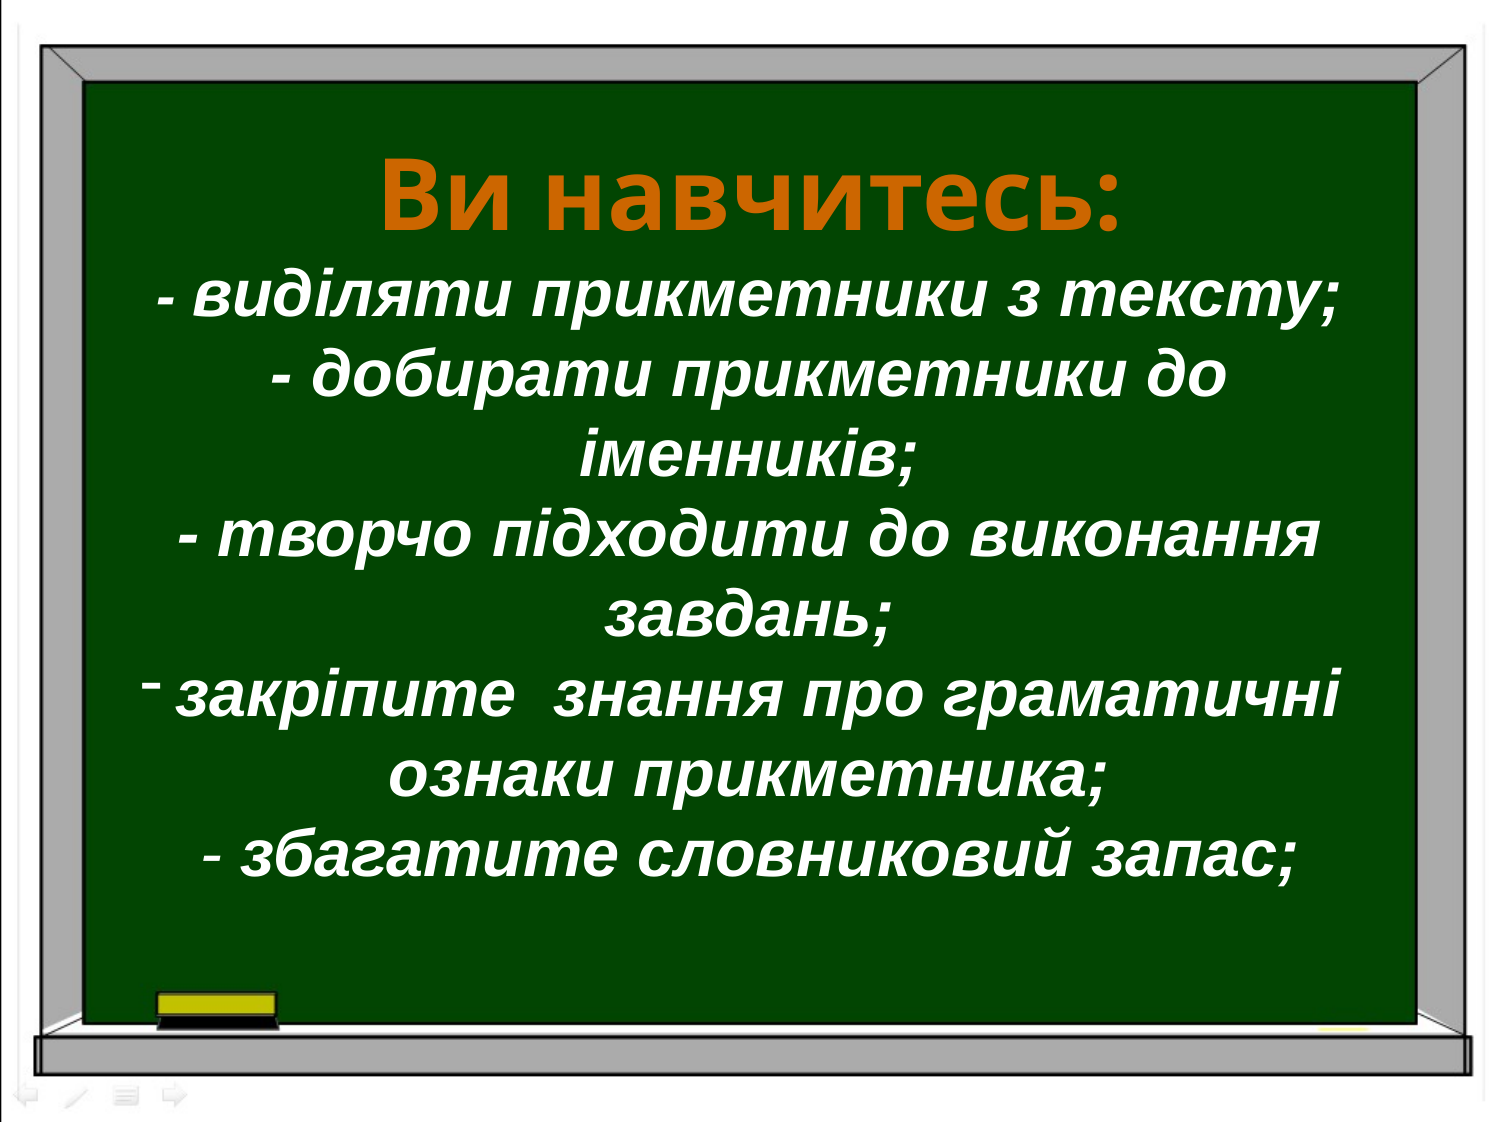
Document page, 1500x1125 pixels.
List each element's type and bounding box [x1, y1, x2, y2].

list [0, 0, 1500, 1123]
